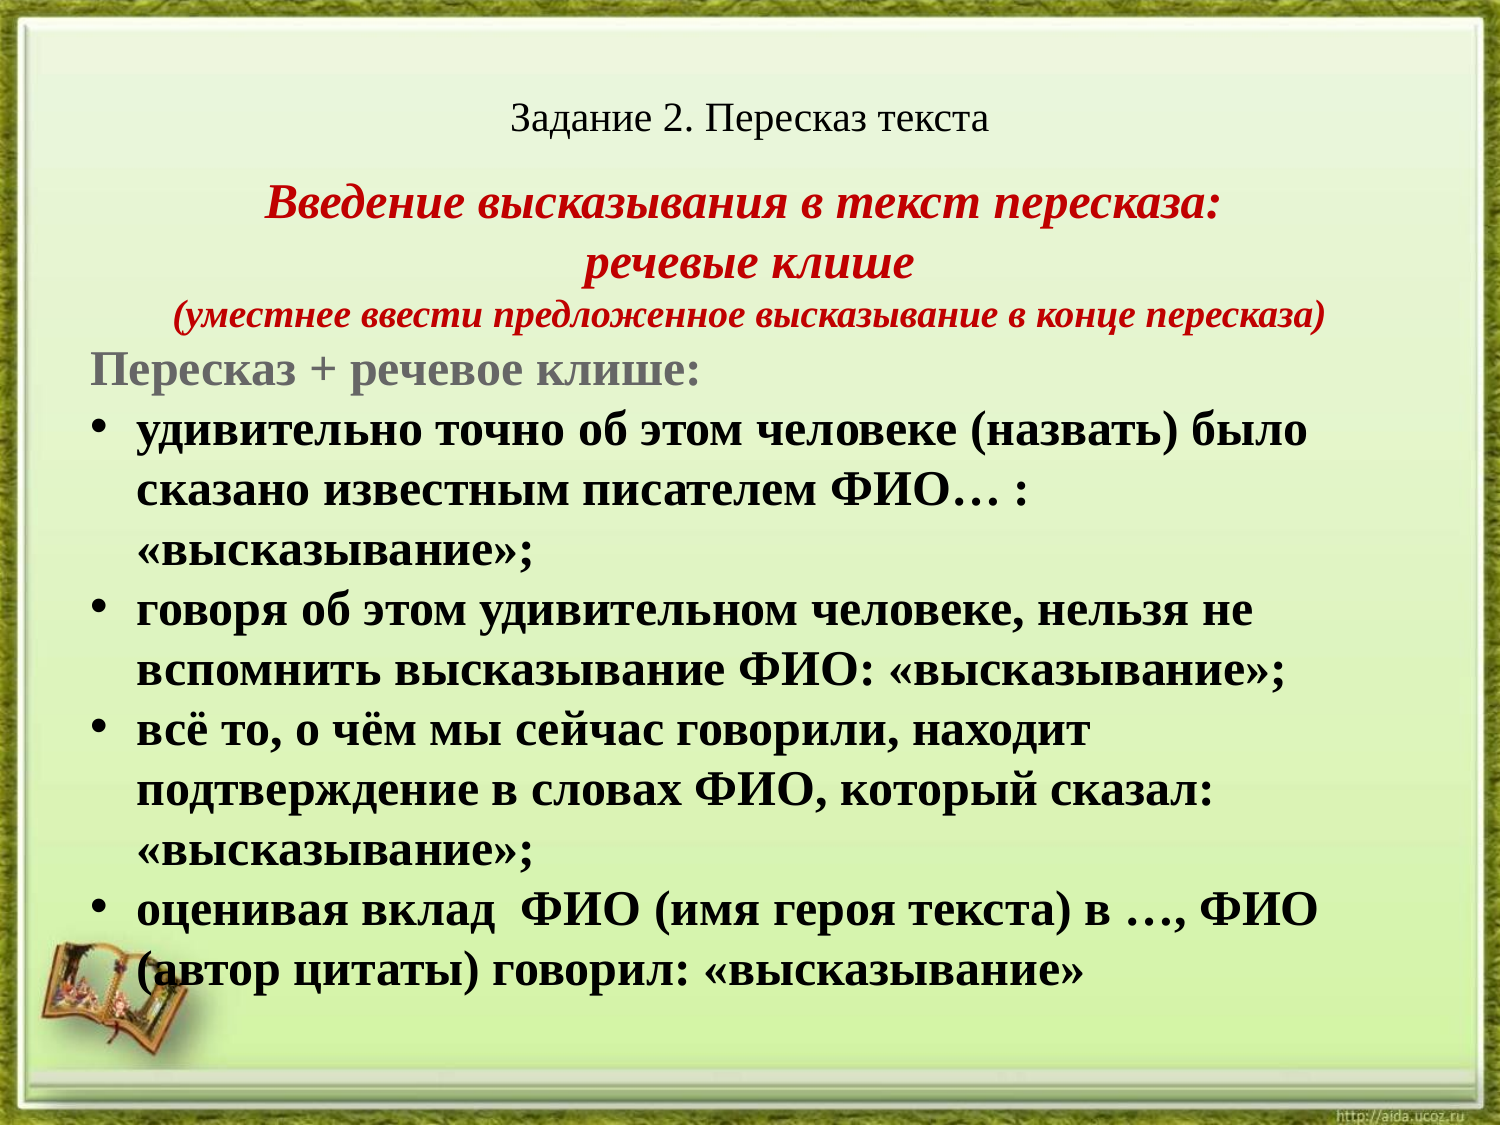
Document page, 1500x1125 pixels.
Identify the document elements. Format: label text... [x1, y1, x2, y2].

list Введение высказывания в текст пересказа: речевые клише (уместнее ввести предложенное высказывание в конце пересказа) Пересказ + речевое клише: удивительно точно об этом человеке (назвать) было сказано известным писателем ФИО… : «высказывание»; говоря об этом удивительном человеке, нельзя не вспомнить высказывание ФИО: «высказывание»; всё то, о чём мы сейчас говорили, находит подтверждение в словах ФИО, который сказал: «высказывание»; оценивая вклад ФИО (имя героя текста) в …, ФИО (автор цитаты) говорил: «высказывание» [75, 160, 1425, 1059]
title Задание 2. Пересказ текста [75, 45, 1425, 160]
picture [0, 0, 1500, 1125]
